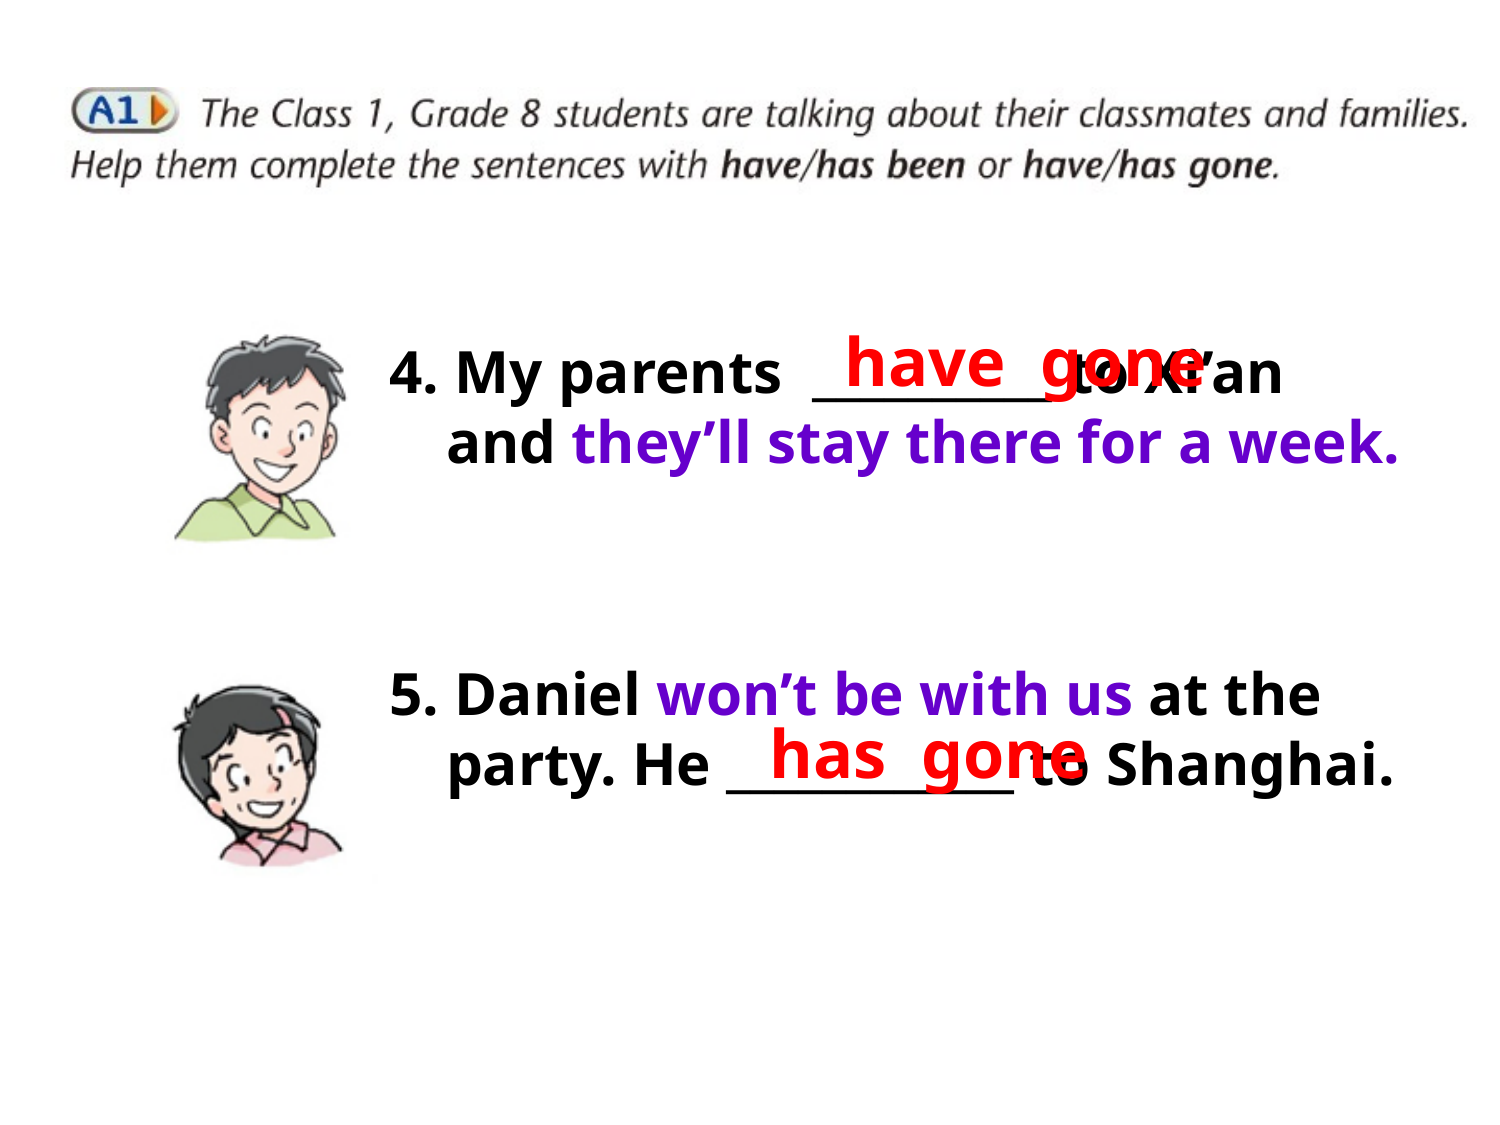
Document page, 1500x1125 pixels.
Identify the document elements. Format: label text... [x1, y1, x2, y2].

text_box 5. Daniel won’t be with us at the party. He ____________ to Shanghai. [480, 649, 1438, 805]
text_box 4. My parents __________ to Xi’an and they’ll stay there for a week. [467, 327, 1425, 483]
picture [49, 287, 467, 600]
text_box have gone [812, 312, 1238, 408]
text_box has gone [737, 704, 1163, 800]
picture [0, 87, 1500, 218]
picture [62, 624, 480, 938]
